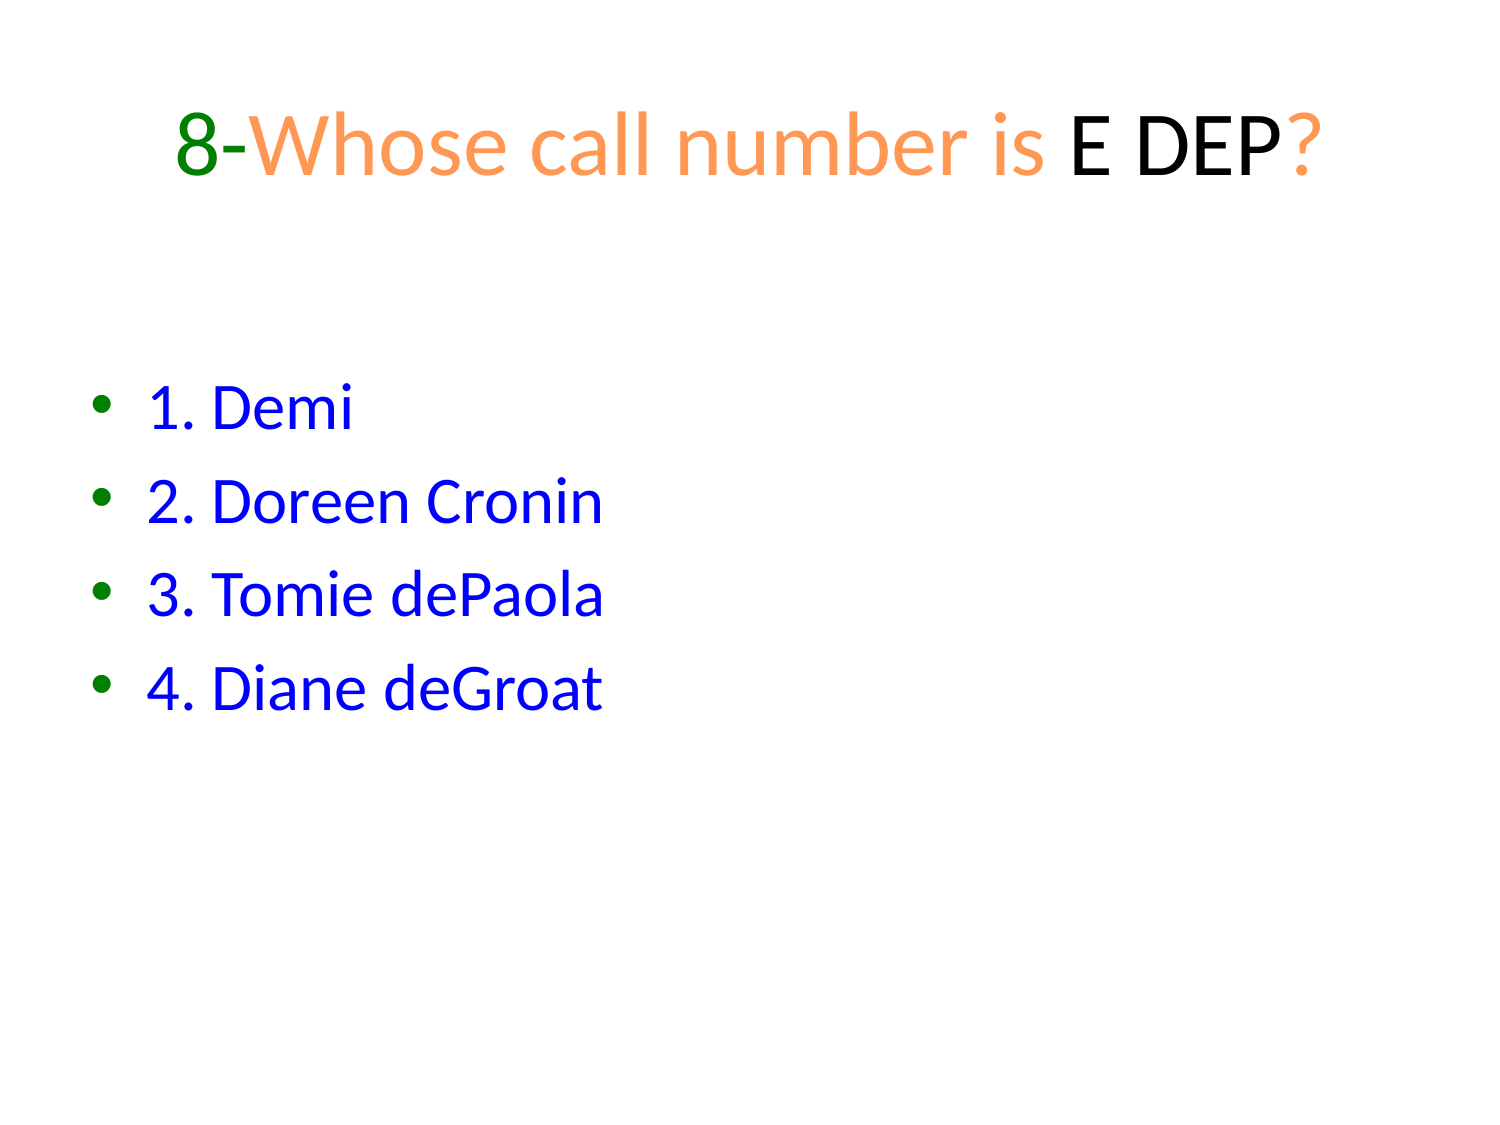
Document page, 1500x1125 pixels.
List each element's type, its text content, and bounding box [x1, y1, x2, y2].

list 1. Demi 2. Doreen Cronin 3. Tomie dePaola 4. Diane deGroat [75, 262, 1425, 1005]
title 8-Whose call number is E DEP? [75, 45, 1425, 233]
